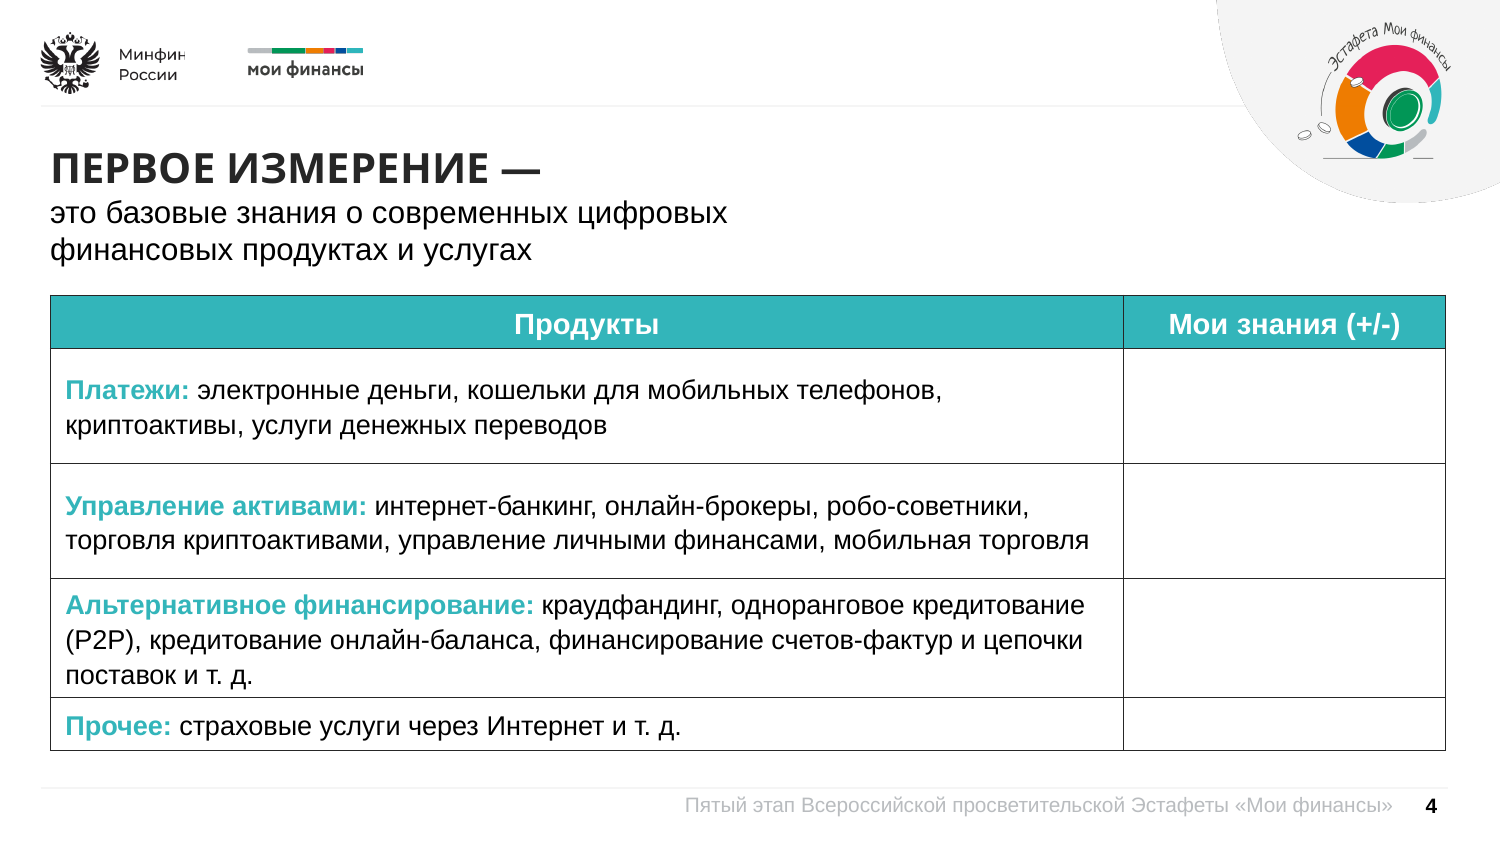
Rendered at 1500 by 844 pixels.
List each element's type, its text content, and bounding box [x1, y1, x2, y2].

table_cell [1124, 349, 1445, 463]
slide_number 4 [1416, 783, 1447, 827]
table_header Продукты [51, 296, 1123, 348]
table_cell Альтернативное финансирование: краудфандинг, одноранговое кредитование (P2P), кредитование онлайн-баланса, финансирование счетов-фактур и цепочки поставок и т. д. [51, 579, 1123, 697]
table_cell Прочее: страховые услуги через Интернет и т. д. [51, 698, 1123, 750]
table_cell Управление активами: интернет-банкинг, онлайн-брокеры, робо-советники, торговля криптоактивами, управление личными финансами, мобильная торговля [51, 464, 1123, 578]
table_cell [1124, 579, 1445, 697]
table_cell [1124, 698, 1445, 750]
picture [1216, 0, 1500, 203]
table_cell Платежи: электронные деньги, кошельки для мобильных телефонов, криптоактивы, услуги денежных переводов [51, 349, 1123, 463]
table_header Мои знания (+/-) [1124, 296, 1445, 348]
table_cell [1124, 464, 1445, 578]
text_box ПЕРВОЕ ИЗМЕРЕНИЕ — это базовые знания о современных цифровых финансовых продуктах и услугах [50, 142, 885, 226]
